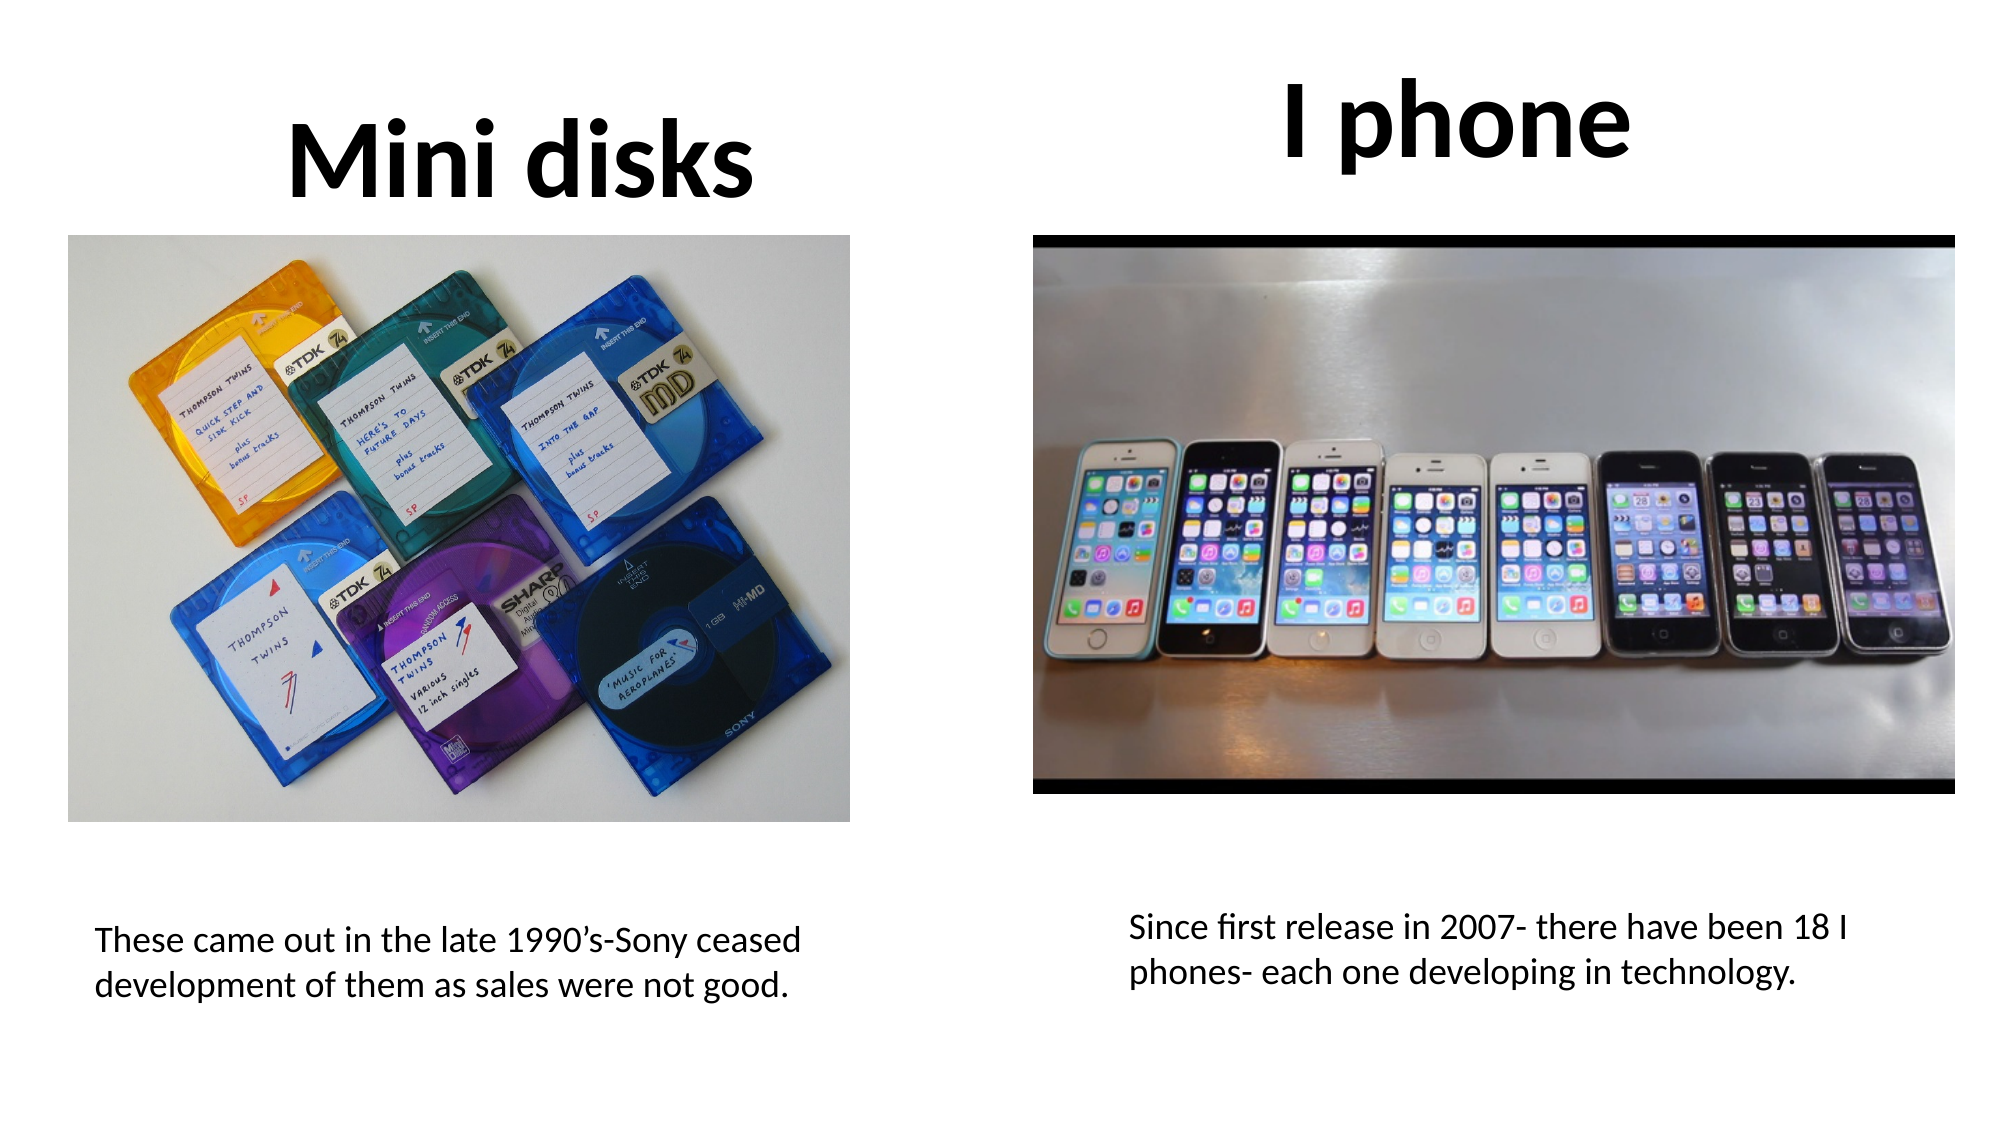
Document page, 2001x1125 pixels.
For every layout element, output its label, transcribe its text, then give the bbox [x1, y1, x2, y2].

text_box Mini disks [270, 77, 772, 228]
text_box Since first release in 2007- there have been 18 I phones- each one developing in technology. [1114, 894, 1884, 1000]
text_box I phone [1265, 37, 1675, 188]
text_box These came out in the late 1990’s-Sony ceased development of them as sales were not good. [79, 907, 850, 1012]
picture [67, 235, 850, 822]
picture [1032, 235, 1955, 794]
